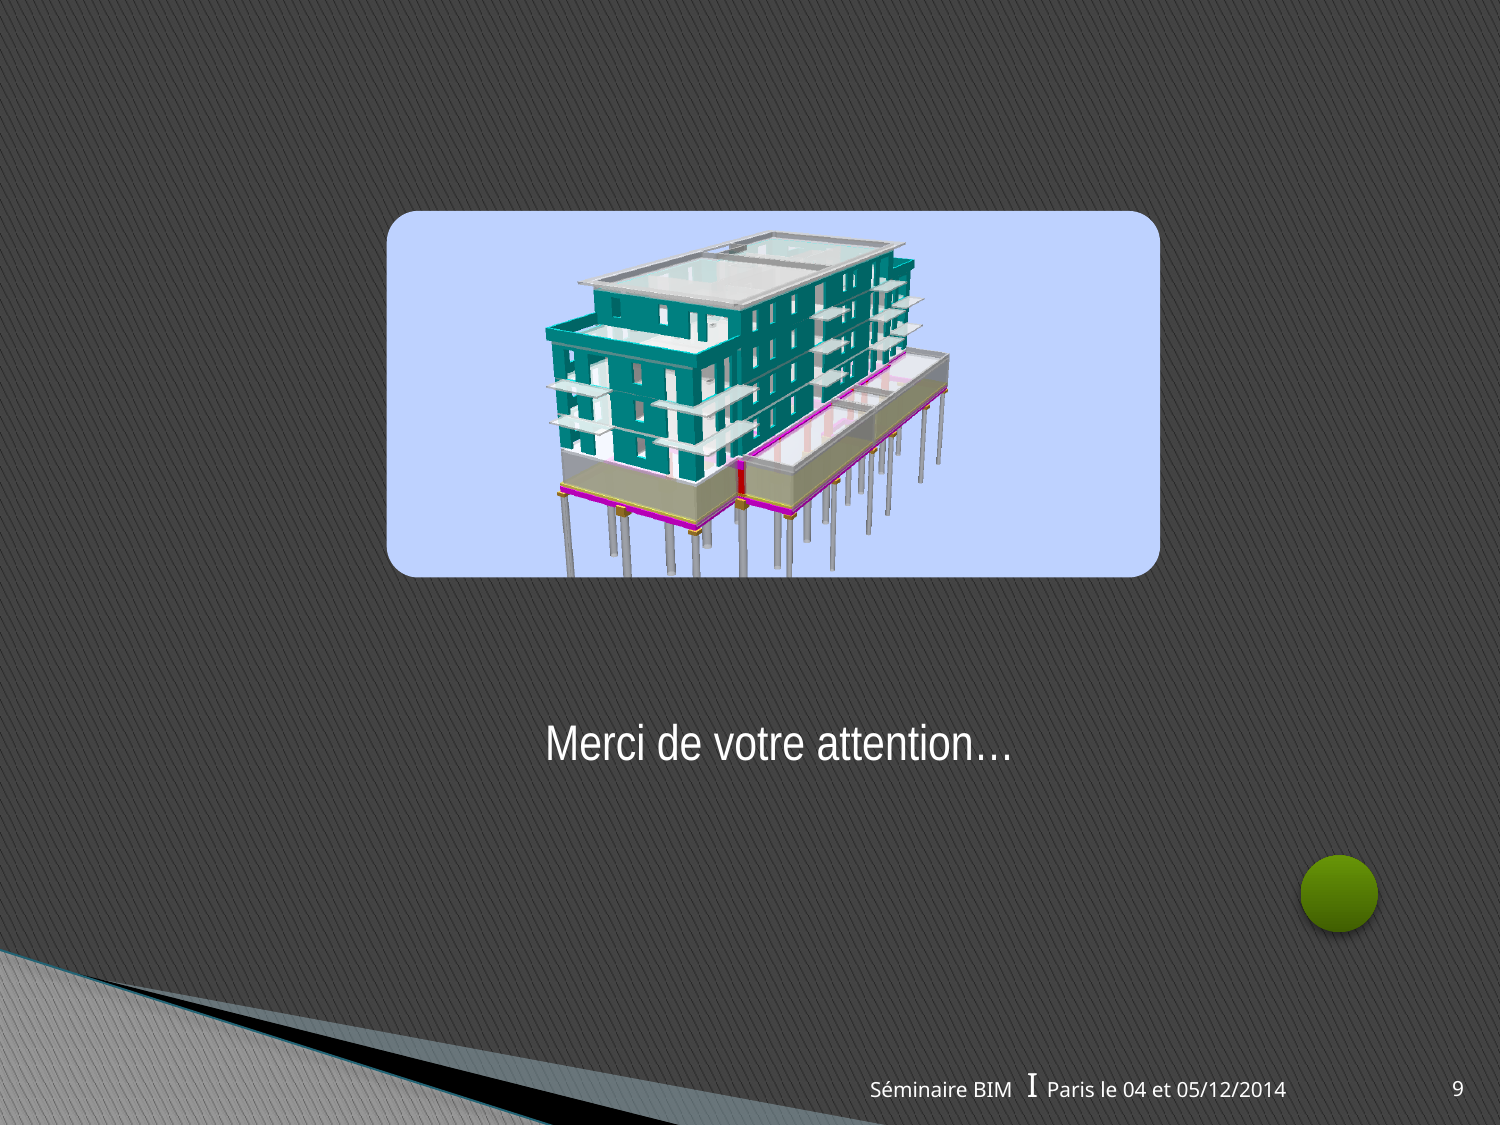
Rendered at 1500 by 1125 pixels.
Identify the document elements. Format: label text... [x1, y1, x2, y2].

text_box [1300, 855, 1378, 933]
footer Séminaire BIM I Paris le 04 et 05/12/2014 [718, 1051, 1301, 1112]
picture [386, 210, 1161, 578]
text_box Merci de votre attention… [530, 703, 1030, 778]
slide_number 9 [1418, 1051, 1479, 1112]
